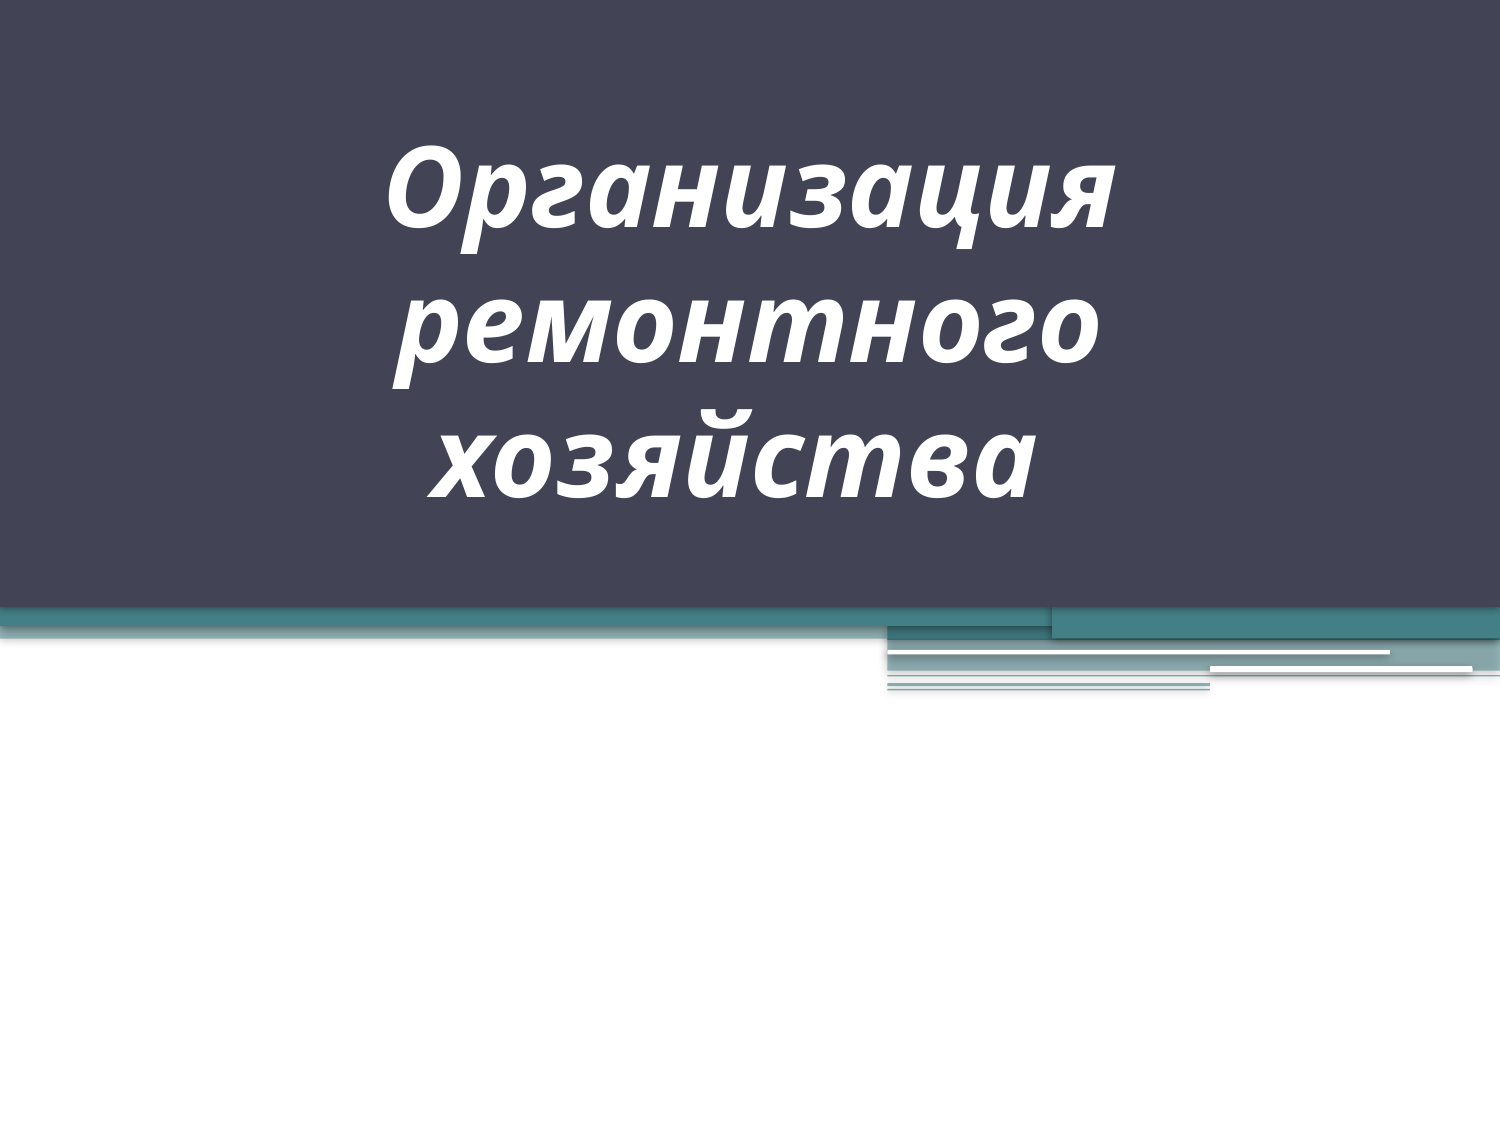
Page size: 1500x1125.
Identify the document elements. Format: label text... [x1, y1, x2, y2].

title Организация ремонтного хозяйства [100, 70, 1400, 528]
subtitle [75, 606, 1438, 879]
